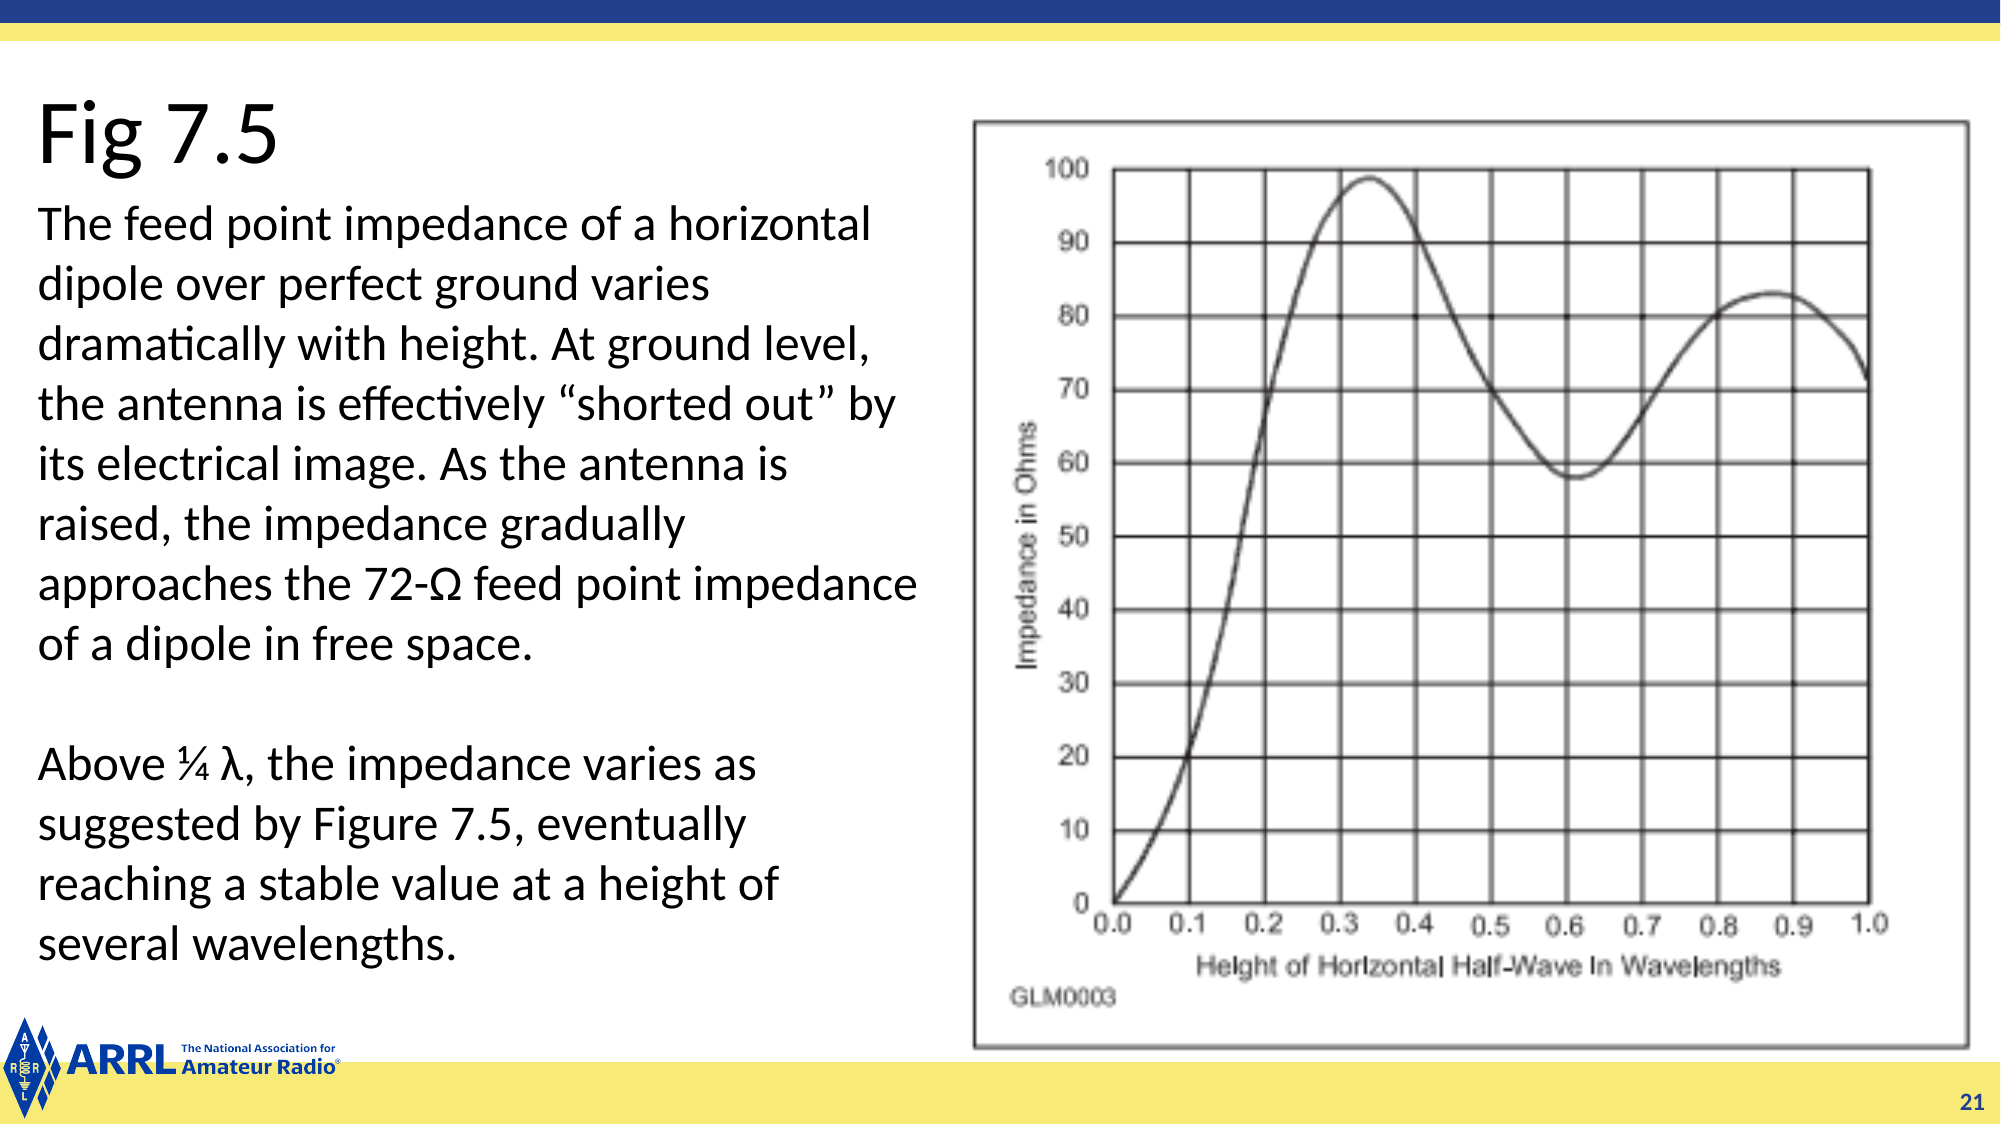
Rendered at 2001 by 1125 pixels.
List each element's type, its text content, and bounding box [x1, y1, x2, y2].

picture [1, 1015, 342, 1121]
title Fig 7.5 [22, 61, 314, 183]
picture [962, 112, 1980, 1057]
text_box The feed point impedance of a horizontal dipole over perfect ground varies dramatically with height. At ground level, the antenna is effectively “shorted out” by its electrical image. As the antenna is raised, the impedance gradually approaches the 72-Ω feed point impedance of a dipole in free space. Above 1⁄4 λ, the impedance varies as suggested by Figure 7.5, eventually reaching a stable value at a height of several wavelengths. [22, 183, 938, 978]
